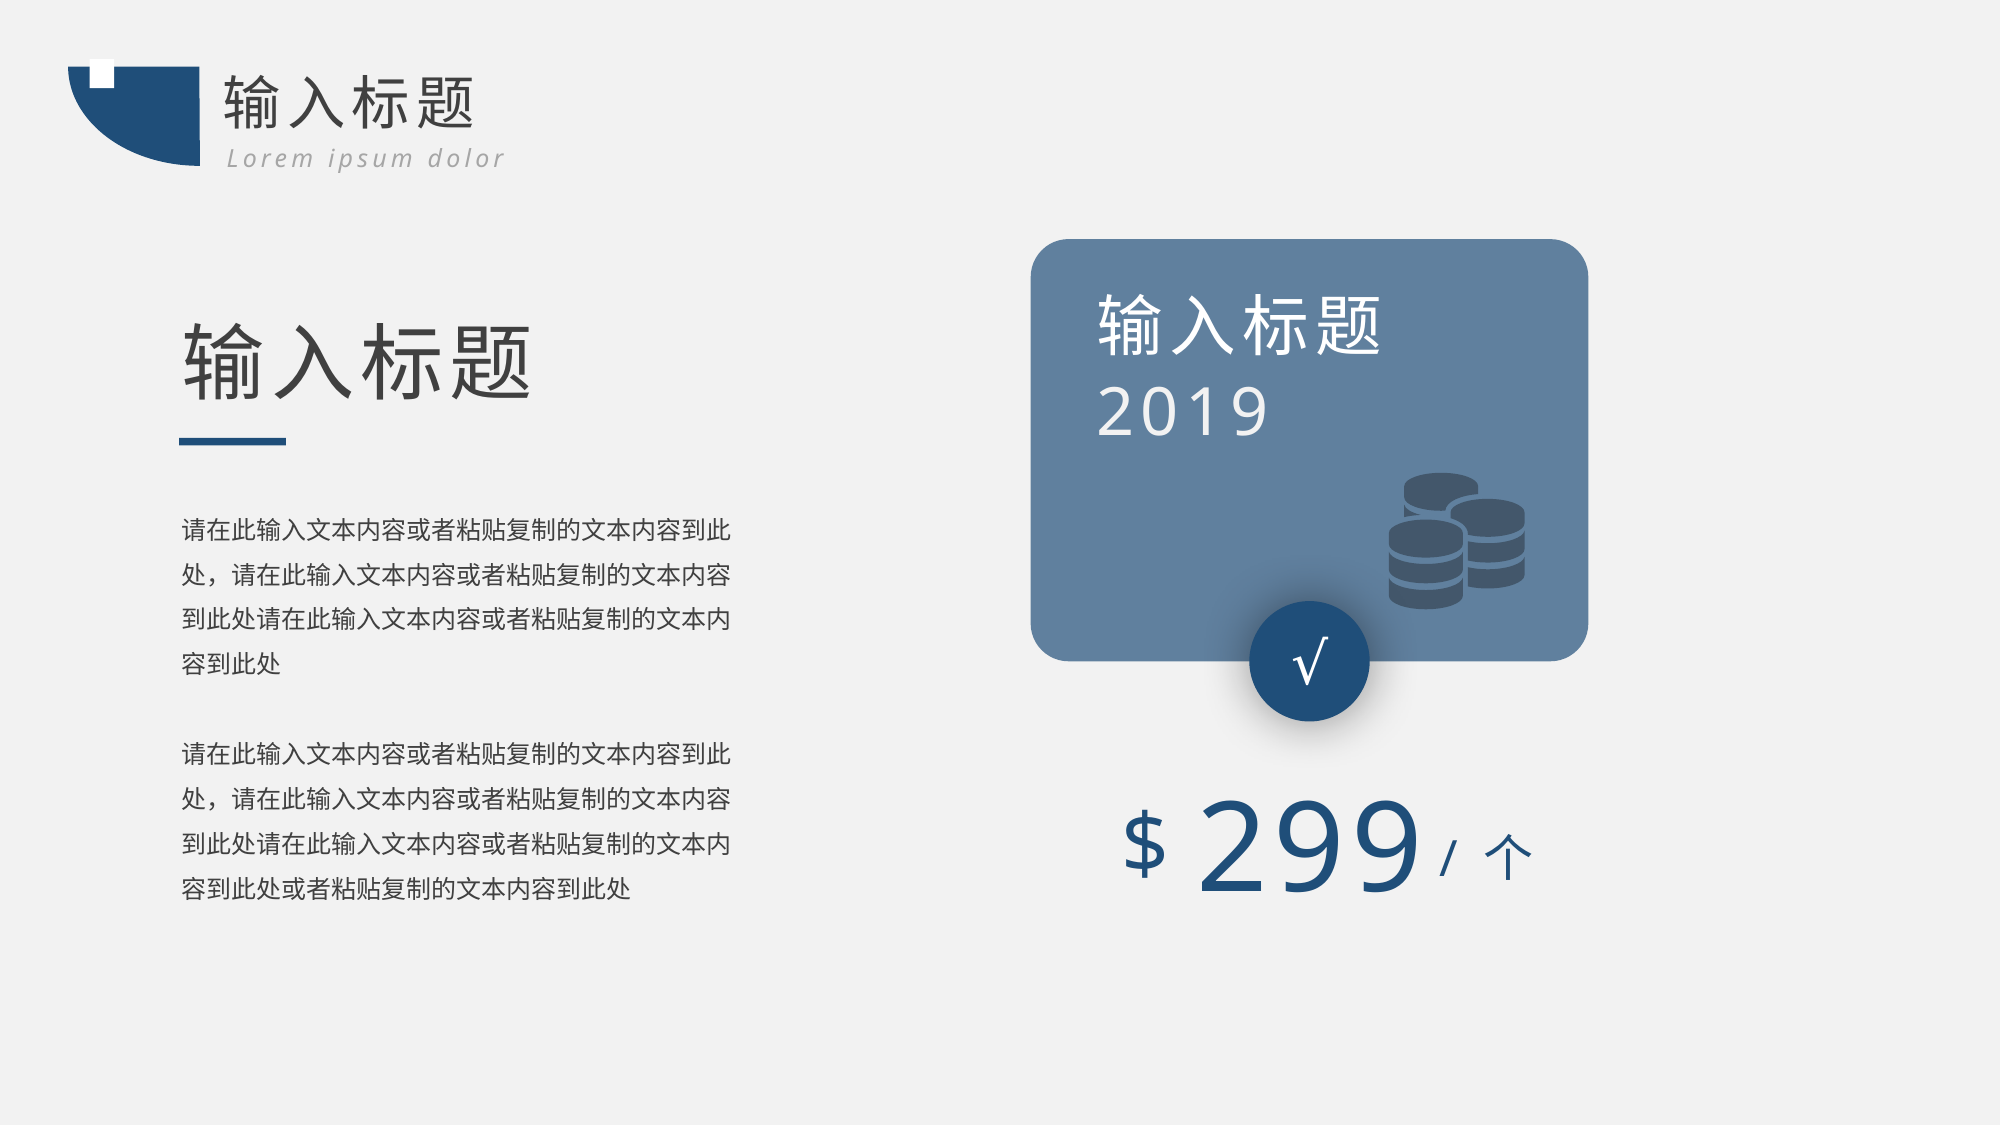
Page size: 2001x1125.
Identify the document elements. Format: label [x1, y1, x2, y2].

text_box [67, 0, 584, 177]
text_box [1030, 239, 1589, 926]
text_box [166, 302, 769, 917]
